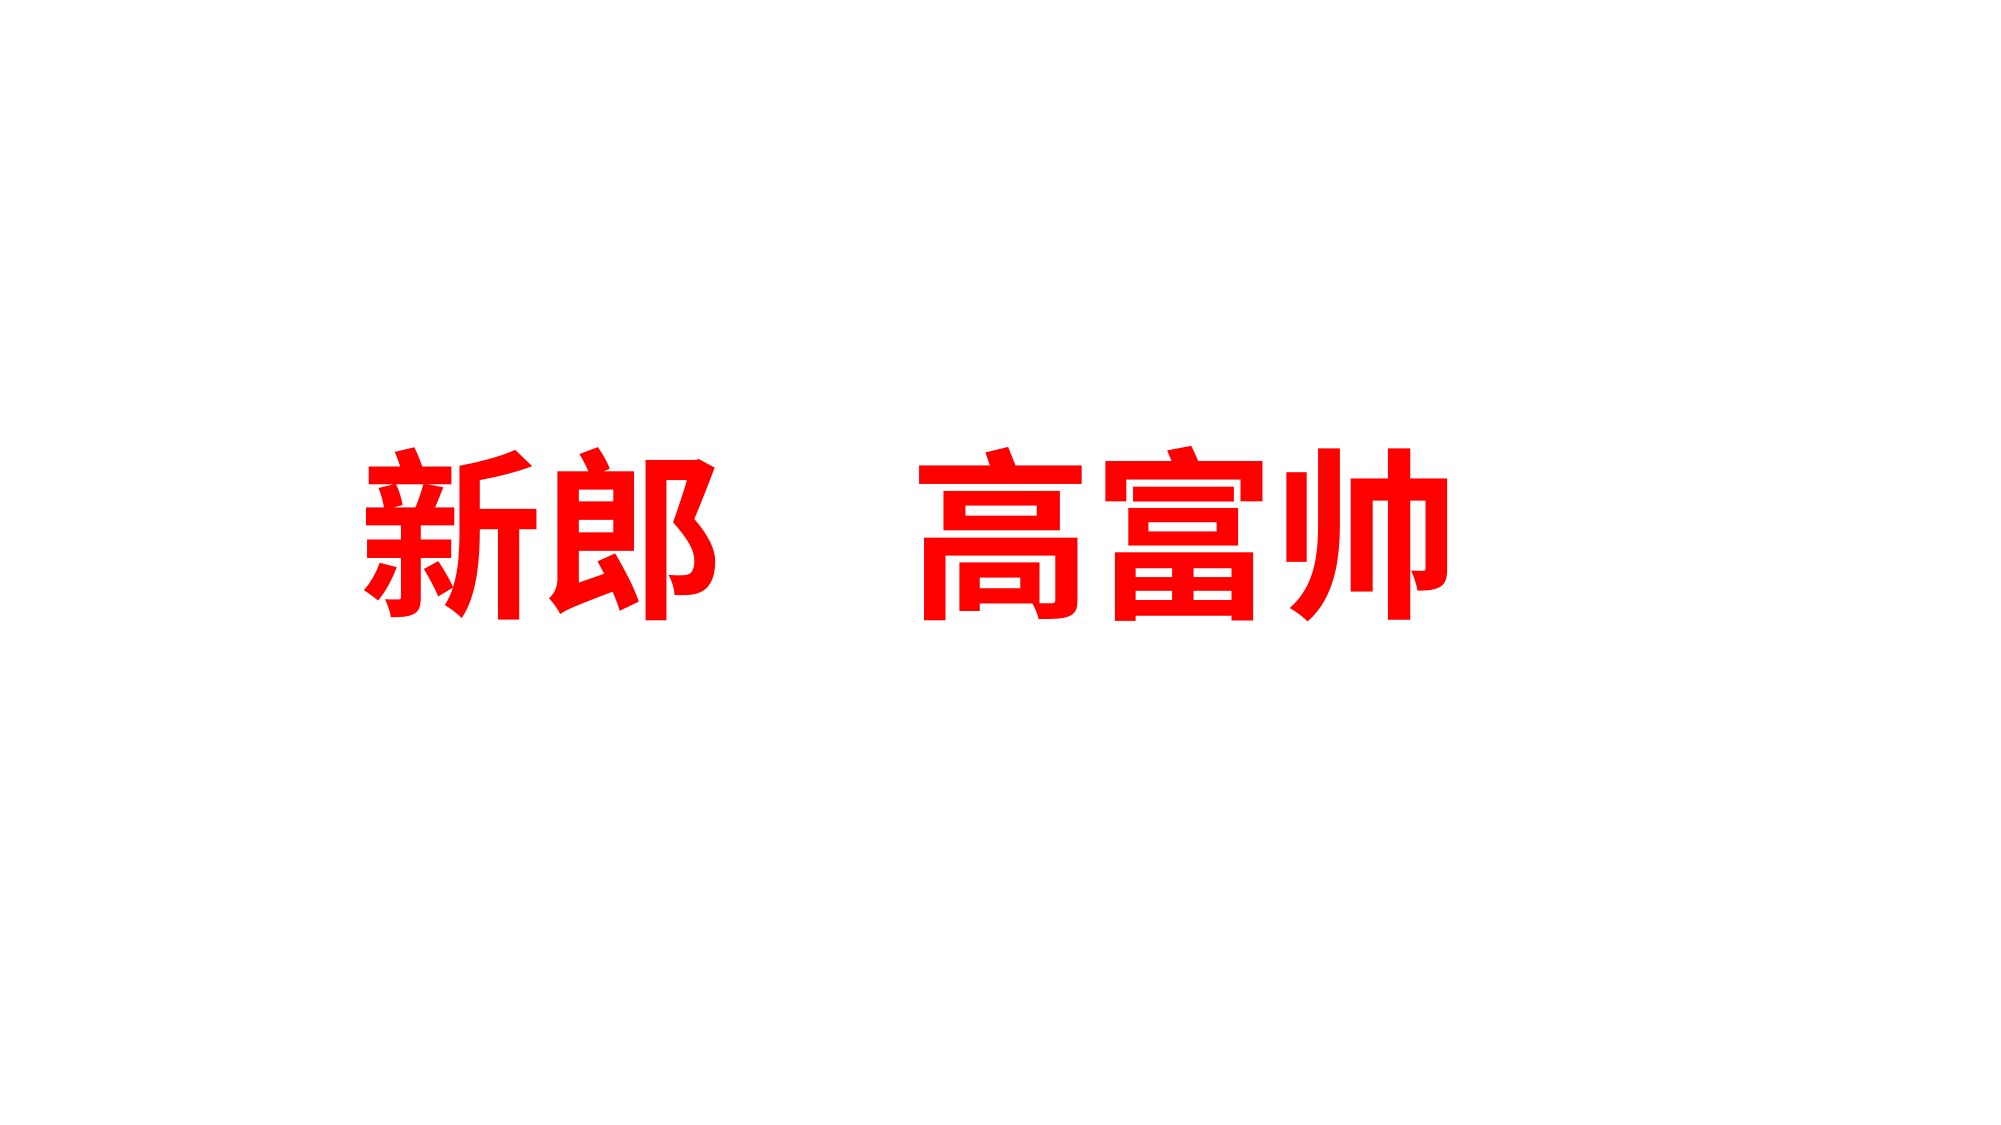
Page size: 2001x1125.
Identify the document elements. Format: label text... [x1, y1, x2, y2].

text_box 新郎或高富帅班级名称 [345, 413, 1795, 868]
